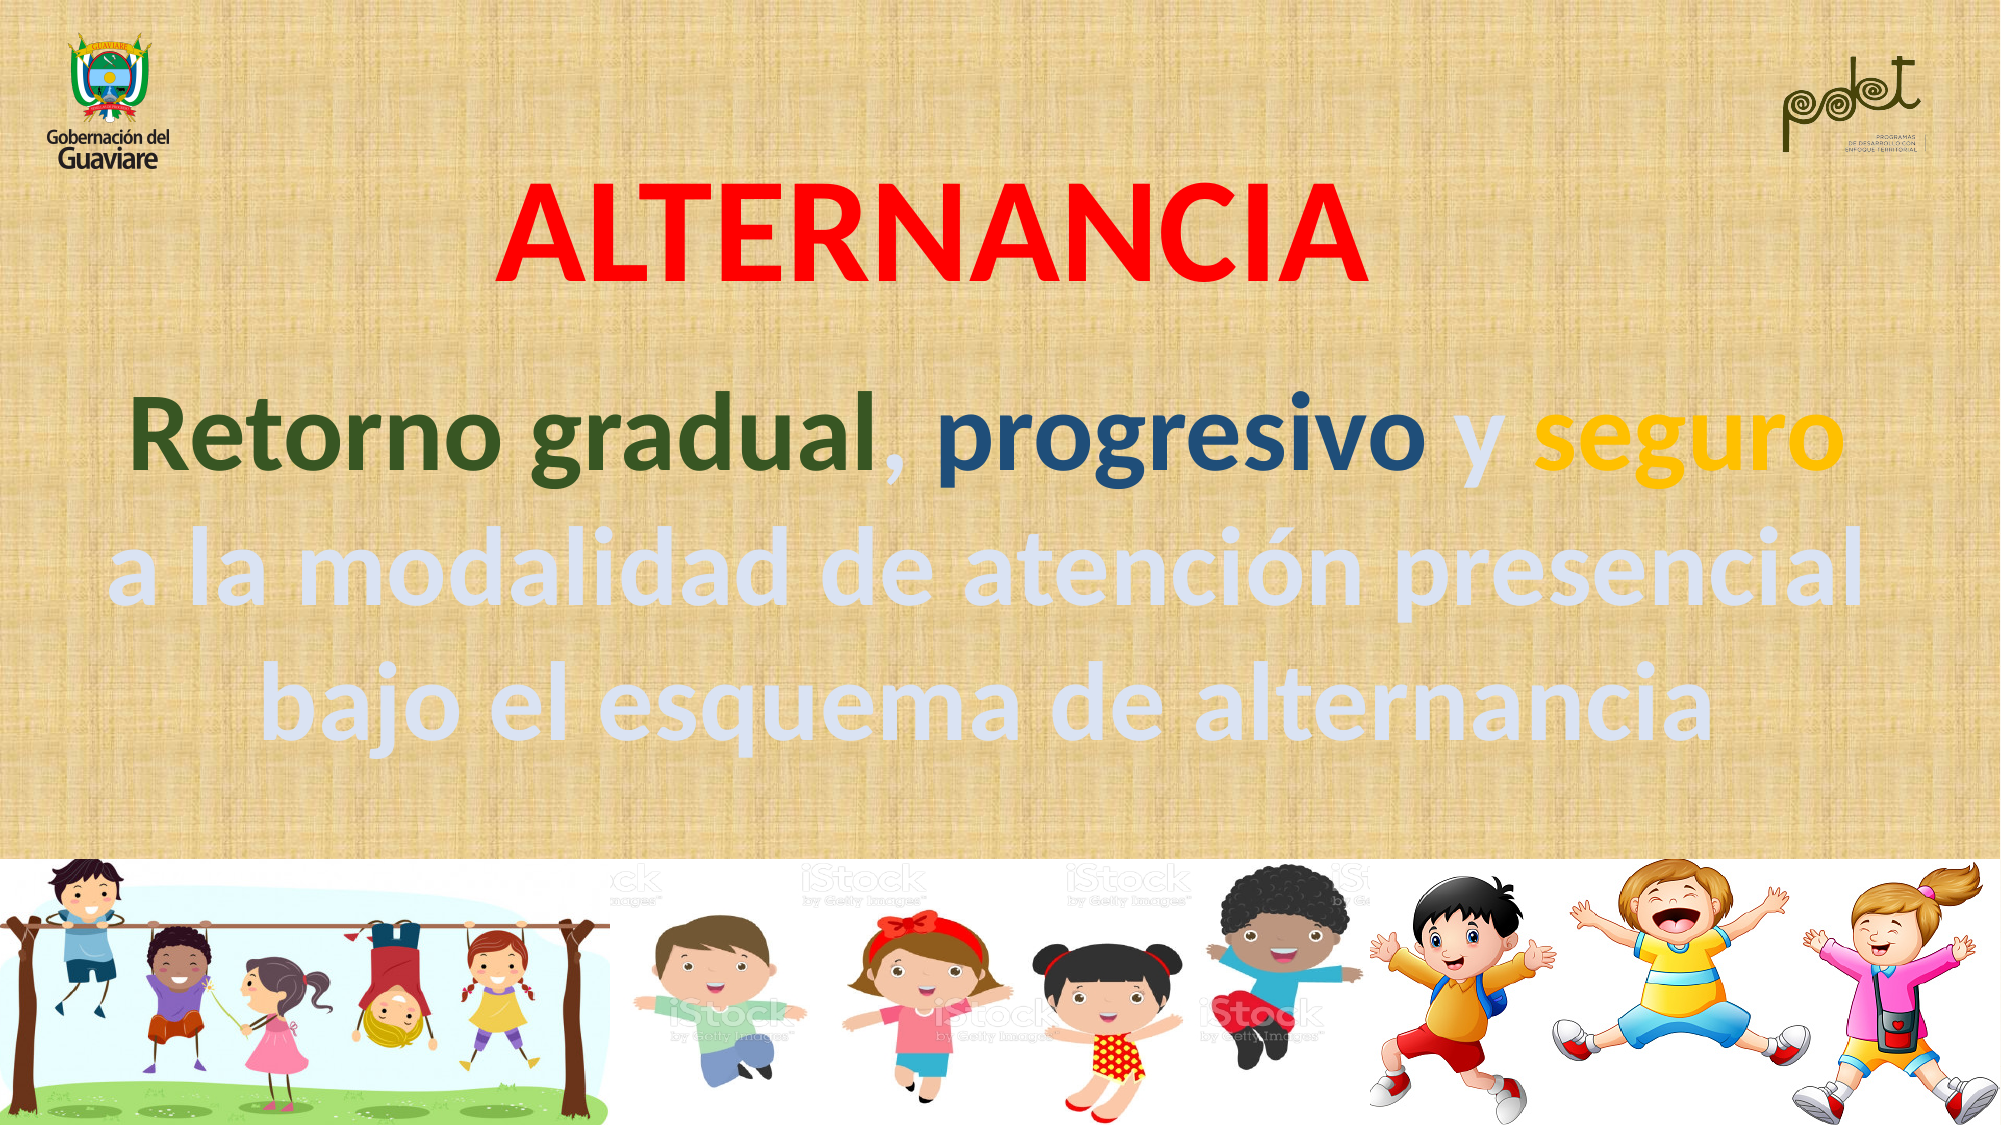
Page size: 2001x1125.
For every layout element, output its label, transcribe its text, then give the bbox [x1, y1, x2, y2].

text_box ALTERNANCIA [480, 123, 1386, 319]
text_box Retorno gradual, progresivo y seguro a la modalidad de atención presencial bajo el esquema de alternancia [90, 350, 1910, 771]
picture [0, 0, 2001, 1125]
